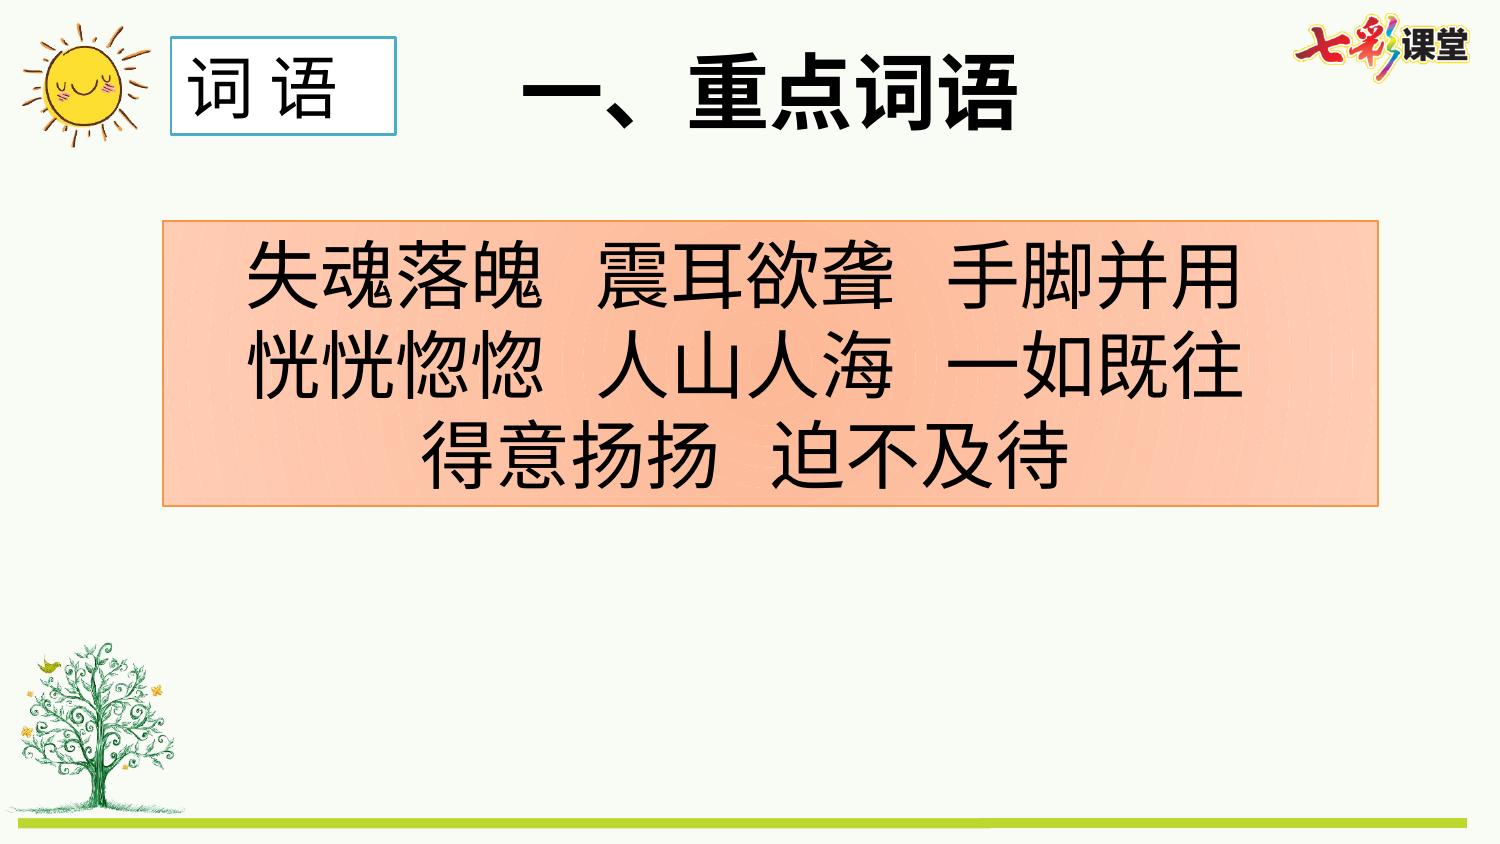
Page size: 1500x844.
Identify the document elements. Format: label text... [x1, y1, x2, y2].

text_box 失魂落魄 震耳欲聋 手脚并用 恍恍惚惚 人山人海 一如既往 得意扬扬 迫不及待 [162, 220, 1379, 507]
picture [0, 608, 1467, 844]
picture [1291, 9, 1472, 87]
text_box 词 语 [170, 36, 397, 136]
picture [0, 0, 173, 172]
text_box 一、重点词语 [505, 32, 1035, 148]
